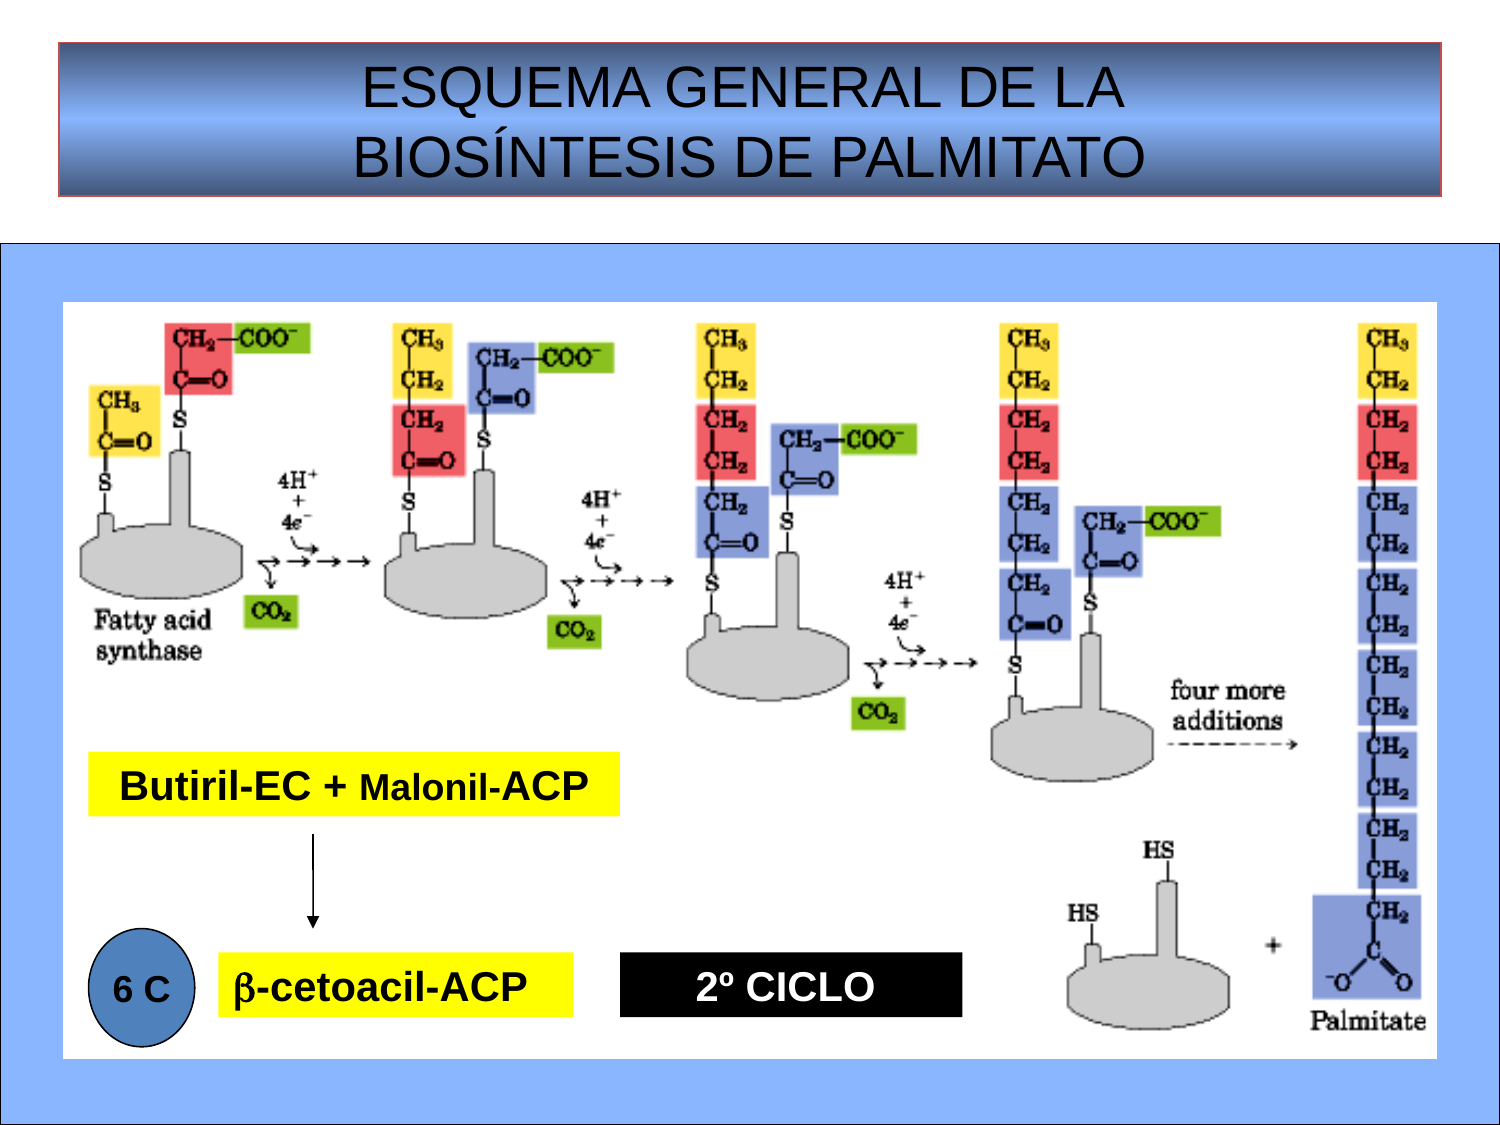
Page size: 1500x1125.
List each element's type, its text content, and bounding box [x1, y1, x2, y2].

text_box ESQUEMA GENERAL DE LA BIOSÍNTESIS DE PALMITATO [58, 42, 1441, 197]
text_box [88, 751, 963, 1048]
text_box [0, 243, 1500, 1125]
